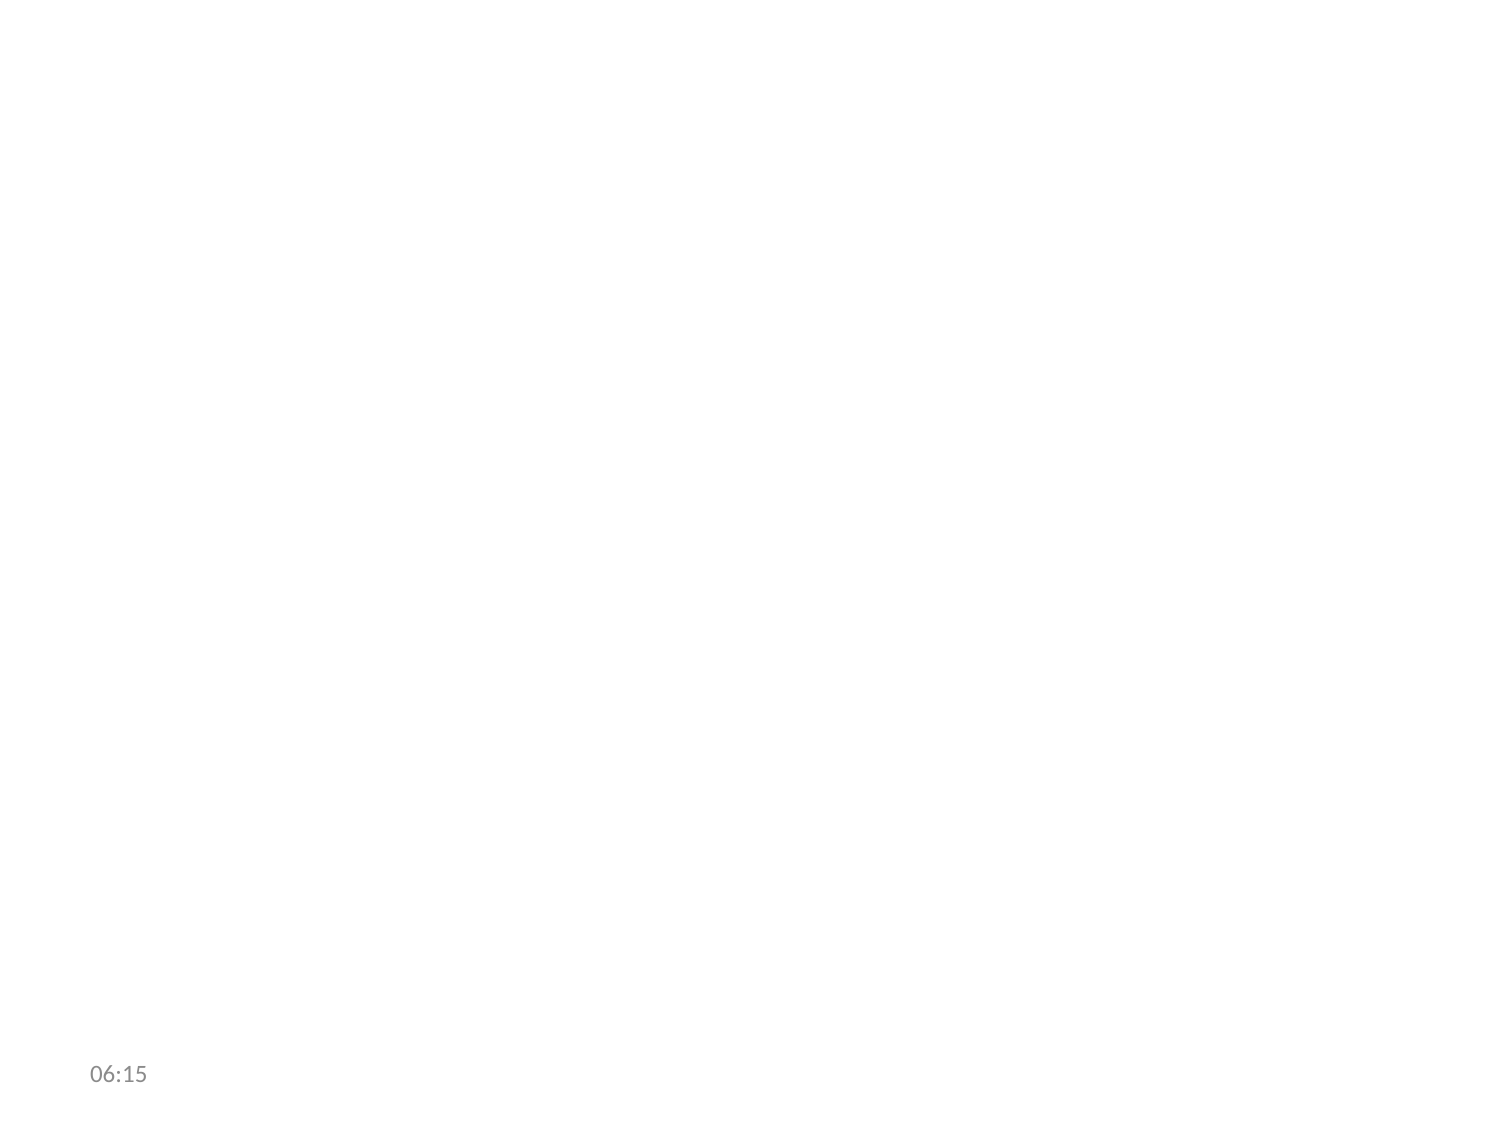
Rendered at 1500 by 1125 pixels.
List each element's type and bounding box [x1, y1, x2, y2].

slide_number [75, 1042, 425, 1103]
